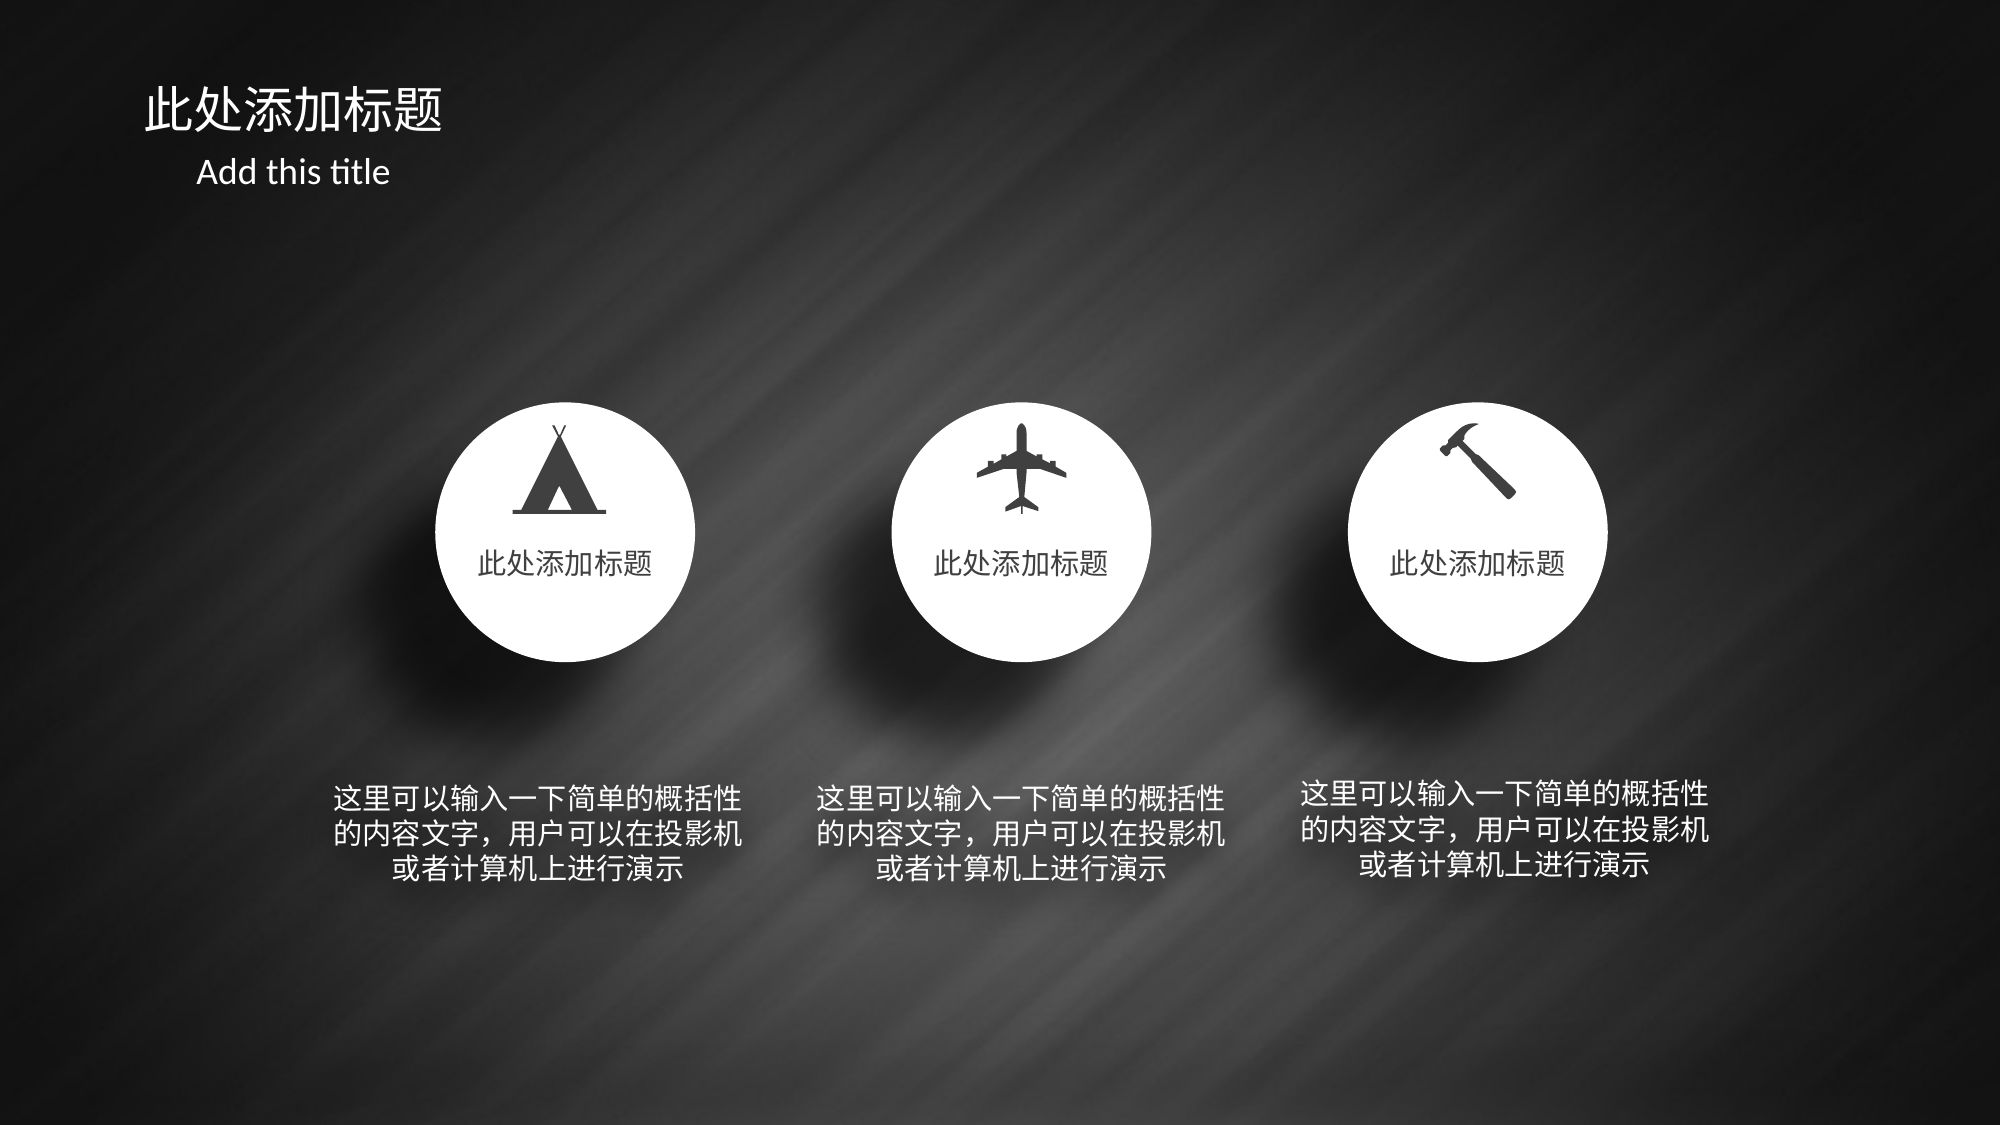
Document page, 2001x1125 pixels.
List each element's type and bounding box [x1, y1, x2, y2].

text_box [891, 402, 1152, 663]
picture [0, 0, 2000, 1125]
text_box [1347, 402, 1608, 663]
text_box [435, 402, 696, 663]
